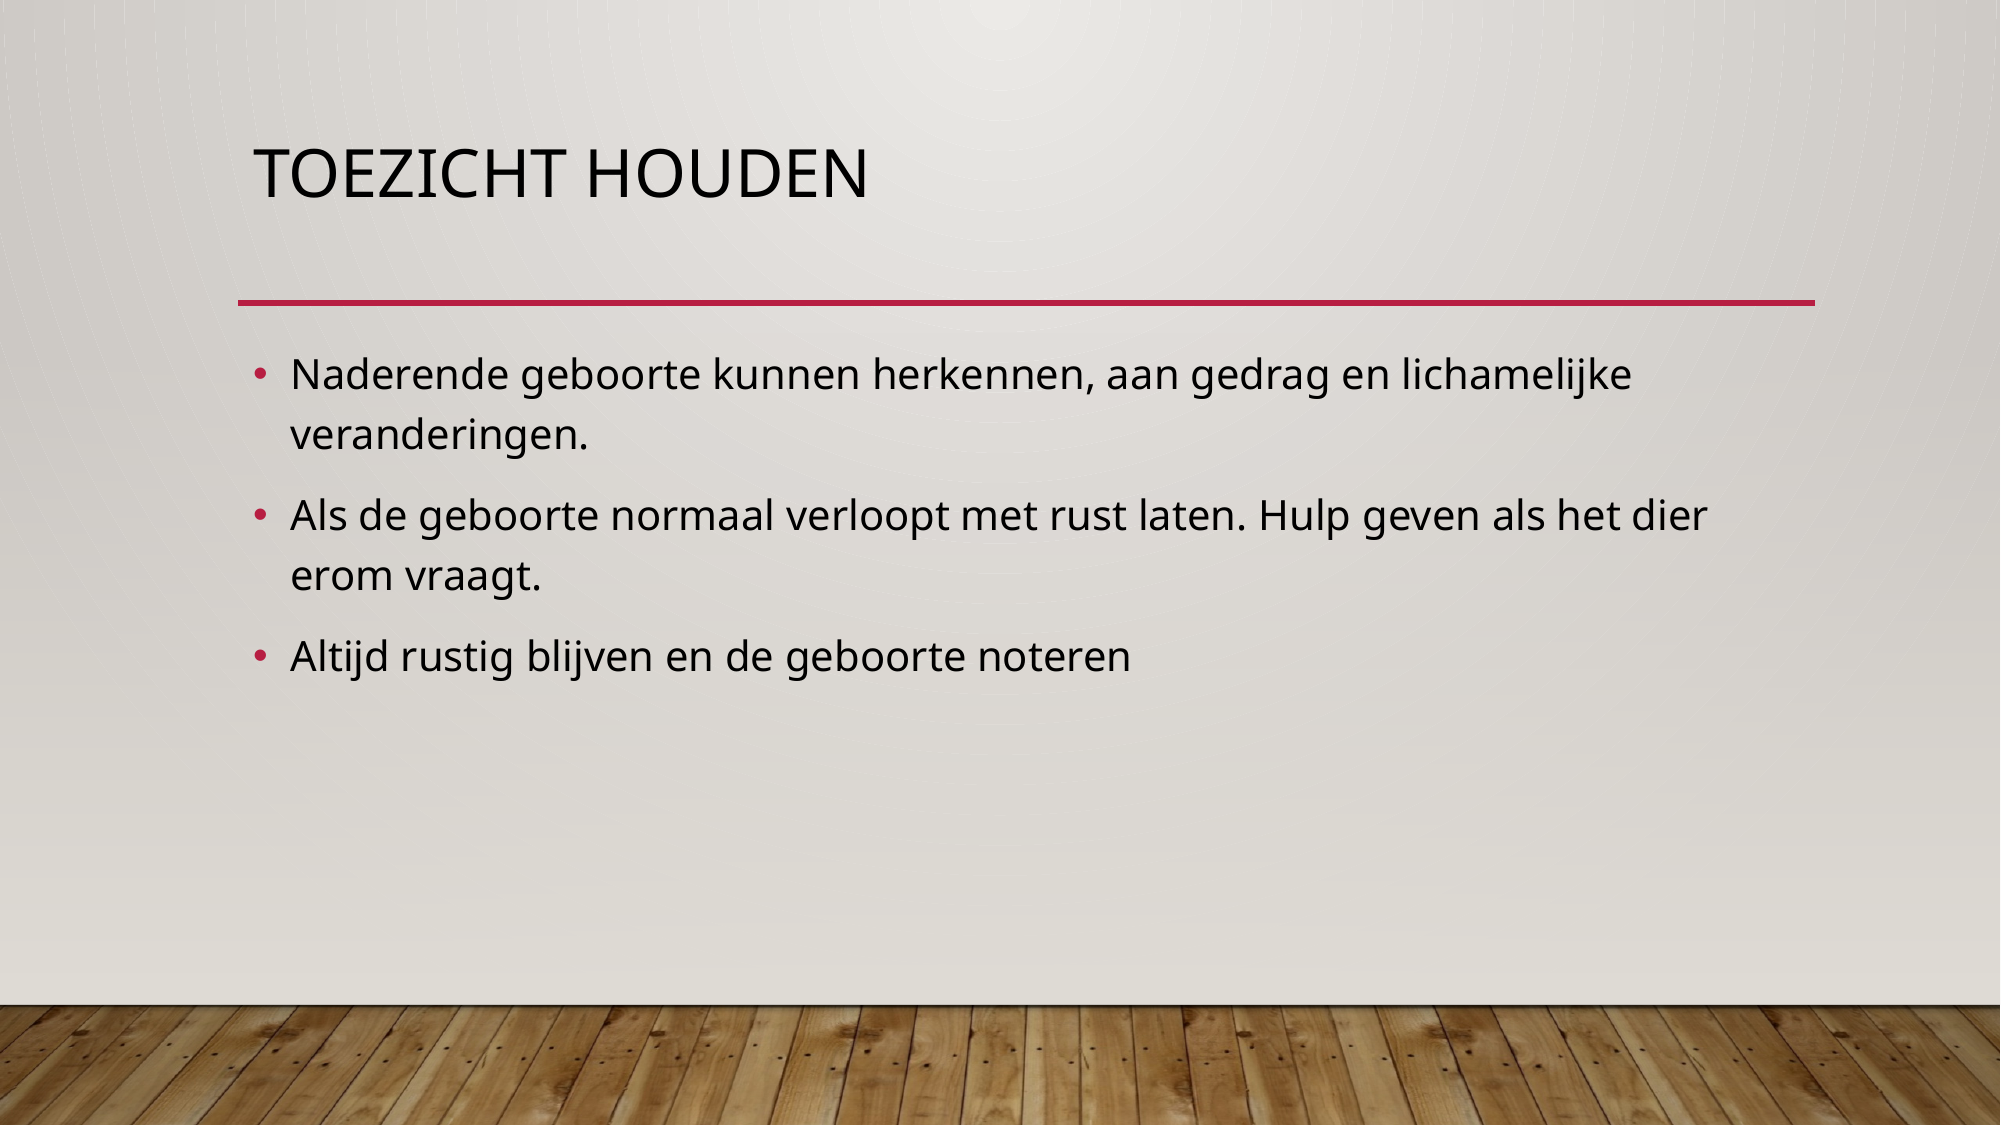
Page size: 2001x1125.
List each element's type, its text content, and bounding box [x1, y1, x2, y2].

list Naderende geboorte kunnen herkennen, aan gedrag en lichamelijke veranderingen. Als de geboorte normaal verloopt met rust laten. Hulp geven als het dier erom vraagt. Altijd rustig blijven en de geboorte noteren [238, 330, 1814, 897]
title Toezicht houden [238, 131, 1814, 305]
picture [0, 1005, 2000, 1125]
